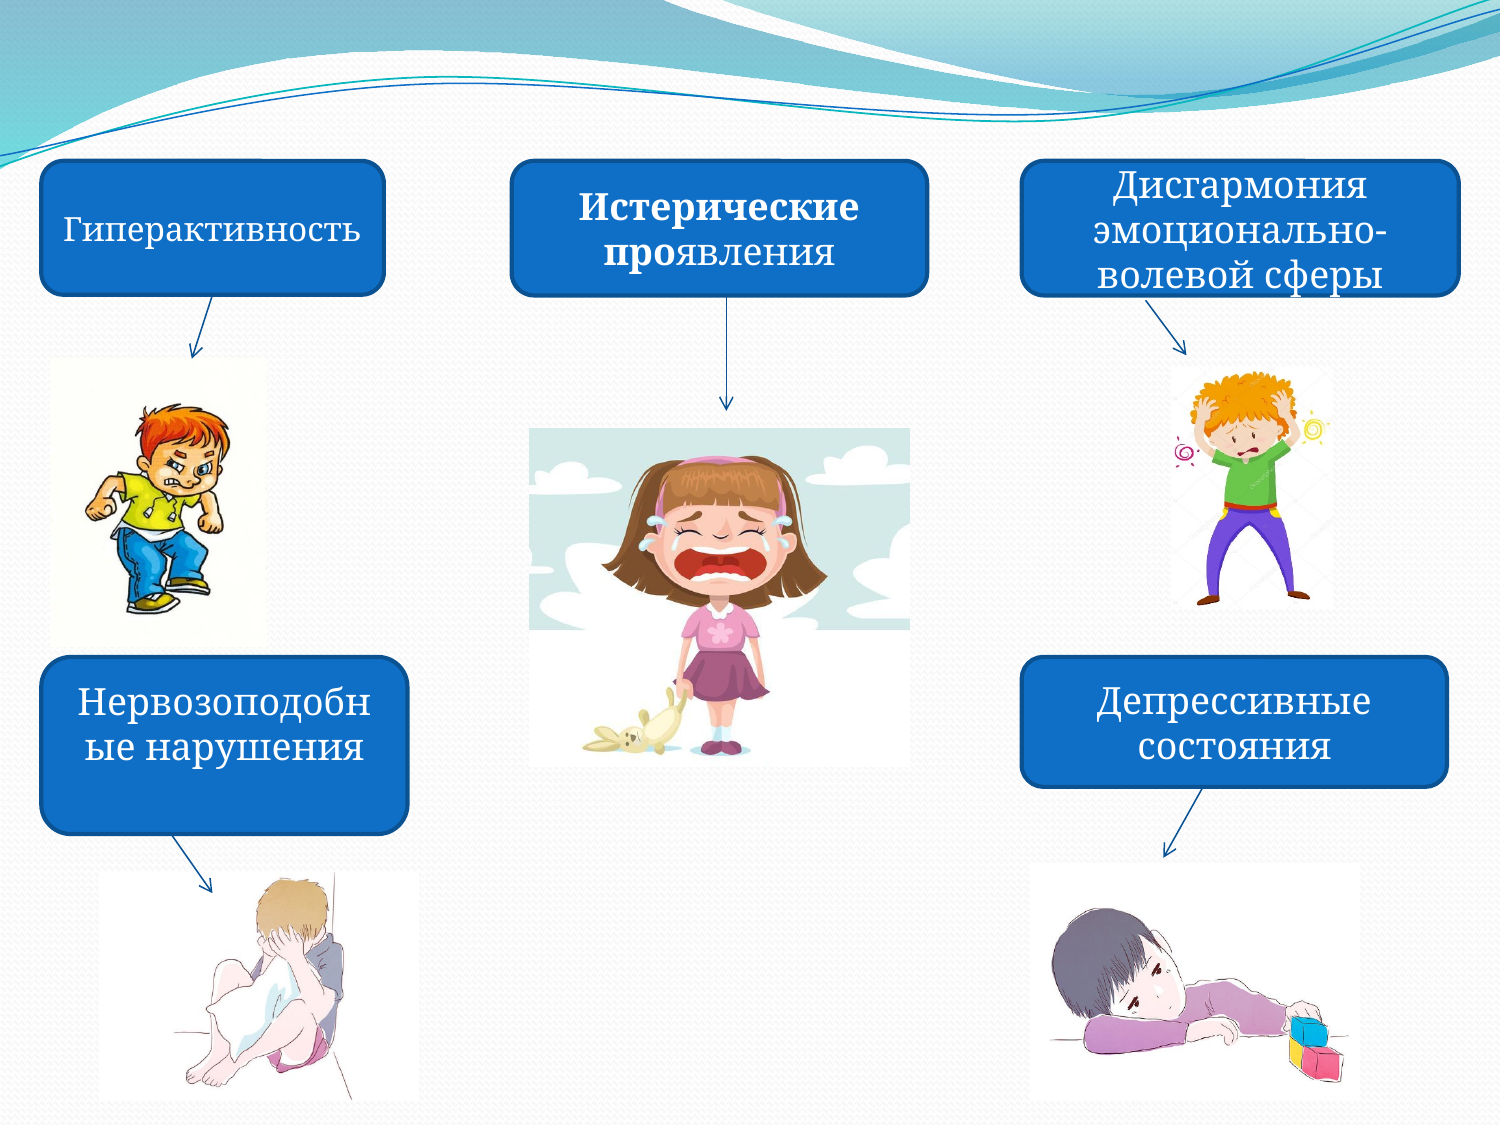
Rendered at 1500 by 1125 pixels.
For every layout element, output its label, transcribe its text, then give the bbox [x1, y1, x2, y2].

text_box Нервозоподобные нарушения [39, 654, 410, 837]
text_box Истерические проявления [509, 158, 930, 298]
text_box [191, 294, 213, 359]
picture [98, 872, 419, 1100]
picture [1171, 367, 1333, 610]
text_box Гиперактивность [39, 158, 386, 297]
picture [529, 427, 910, 767]
picture [49, 358, 267, 647]
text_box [1145, 300, 1187, 356]
text_box Депрессивные состояния [1019, 654, 1450, 789]
picture [1029, 863, 1362, 1101]
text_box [170, 833, 213, 894]
text_box Дисгармония эмоционально-волевой сферы [1019, 158, 1461, 298]
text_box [1163, 786, 1204, 858]
